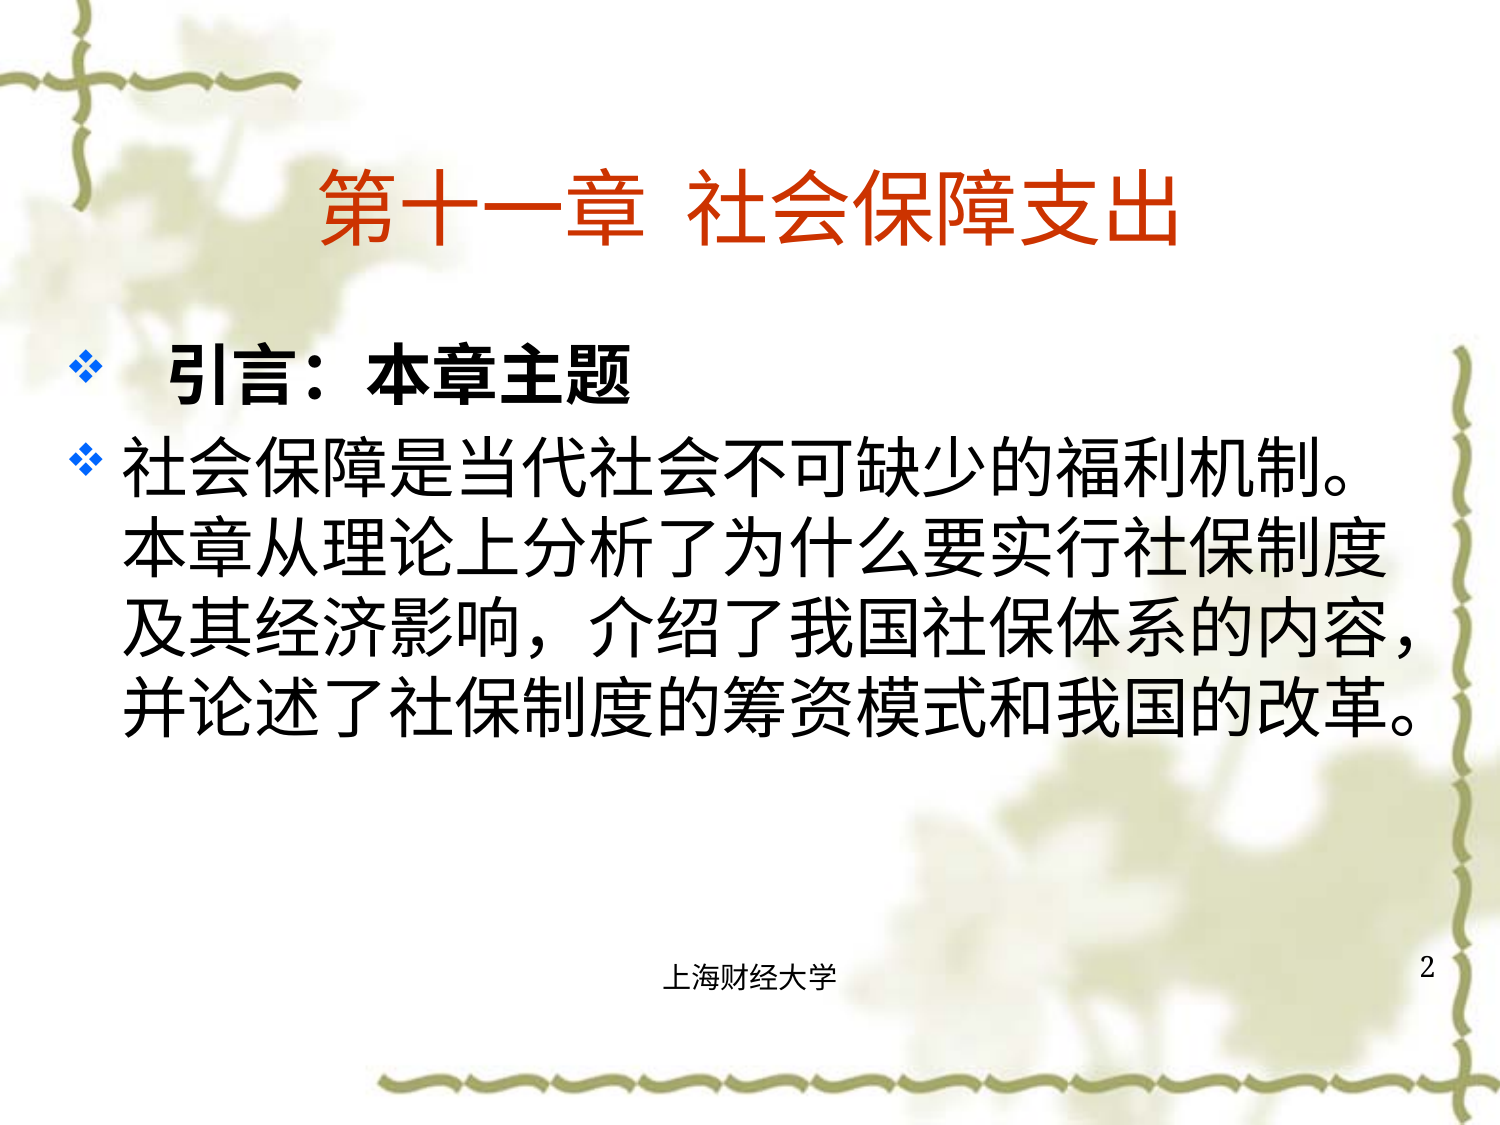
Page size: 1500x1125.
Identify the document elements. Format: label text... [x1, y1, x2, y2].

footer 上海财经大学 [512, 952, 988, 1066]
picture [0, 0, 1500, 1125]
title 第十一章 社会保障支出 [49, 112, 1451, 301]
list 引言：本章主题 社会保障是当代社会不可缺少的福利机制。本章从理论上分析了为什么要实行社保制度及其经济影响，介绍了我国社保体系的内容，并论述了社保制度的筹资模式和我国的改革。 [49, 324, 1452, 963]
slide_number 2 [1074, 940, 1451, 1066]
